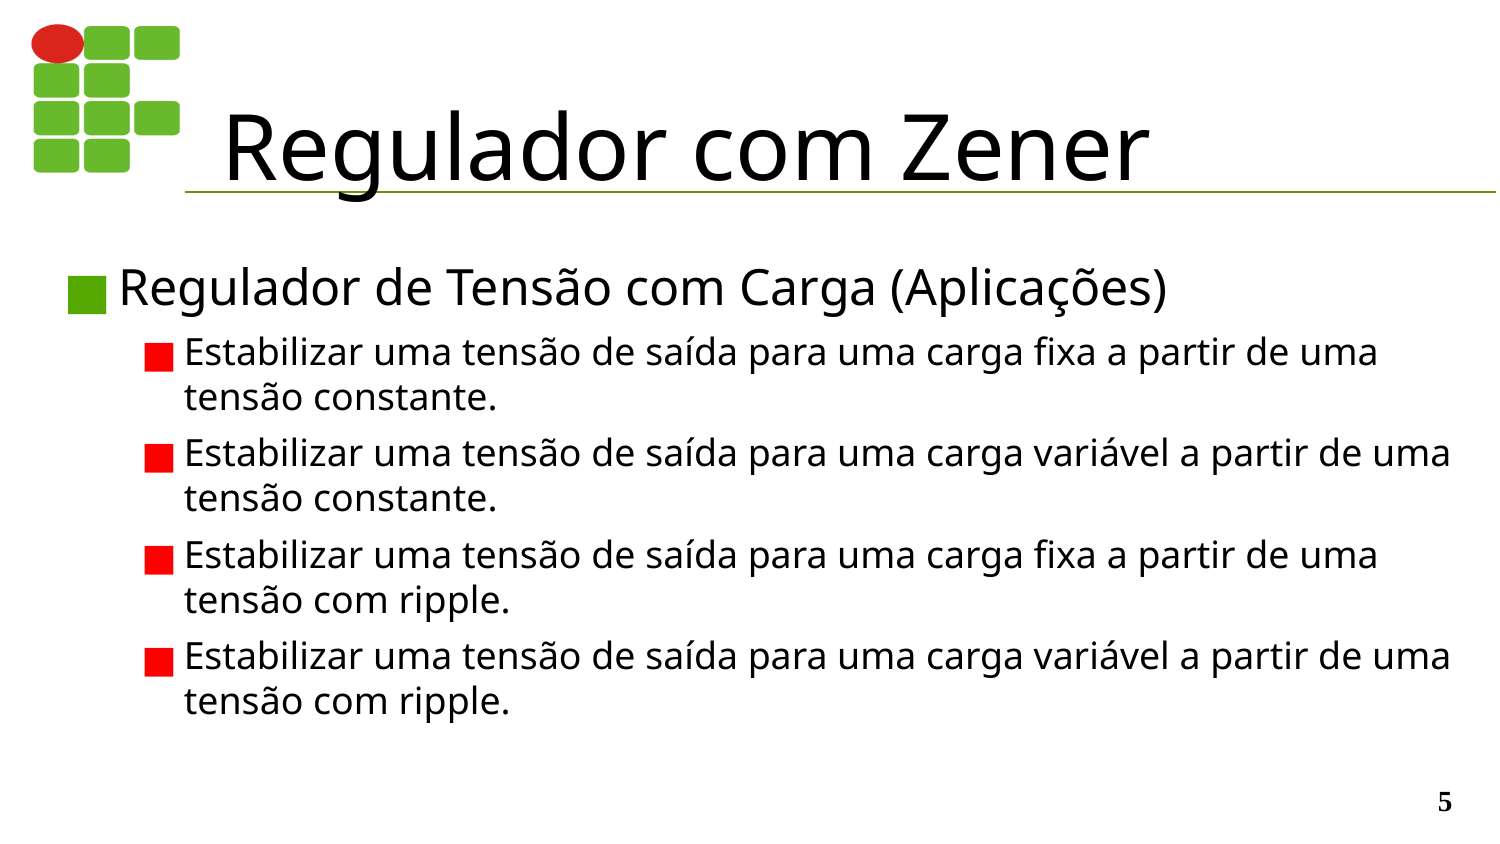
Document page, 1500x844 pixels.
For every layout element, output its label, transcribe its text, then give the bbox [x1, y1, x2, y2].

text_box ‹#› [1155, 774, 1468, 825]
list Regulador de Tensão com Carga (Aplicações) Estabilizar uma tensão de saída para uma carga fixa a partir de uma tensão constante. Estabilizar uma tensão de saída para uma carga variável a partir de uma tensão constante. Estabilizar uma tensão de saída para uma carga fixa a partir de uma tensão com ripple. Estabilizar uma tensão de saída para uma carga variável a partir de uma tensão com ripple. [46, 248, 1469, 774]
picture [29, 23, 182, 174]
title Regulador com Zener [206, 26, 1468, 207]
